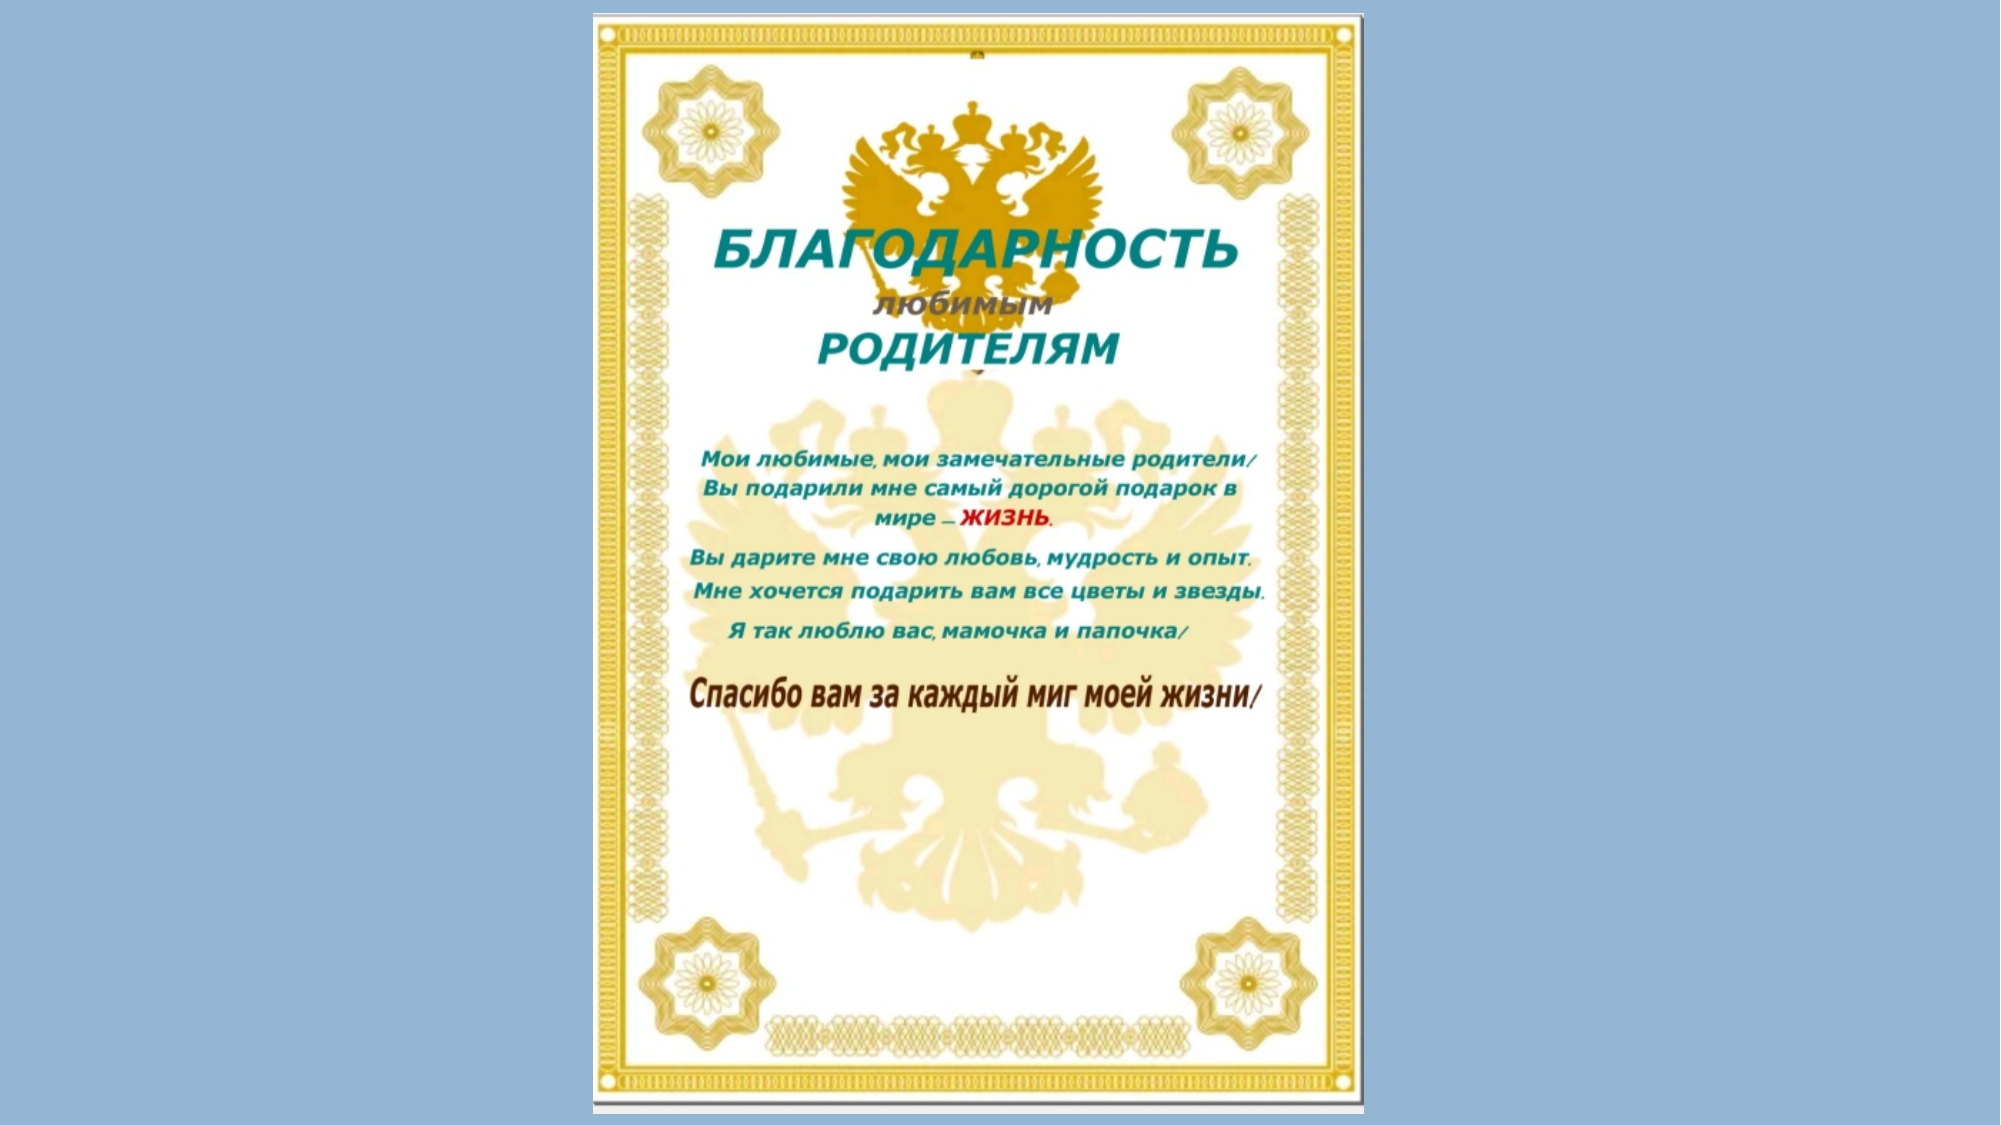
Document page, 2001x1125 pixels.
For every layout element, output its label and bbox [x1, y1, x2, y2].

picture [593, 13, 1365, 1115]
